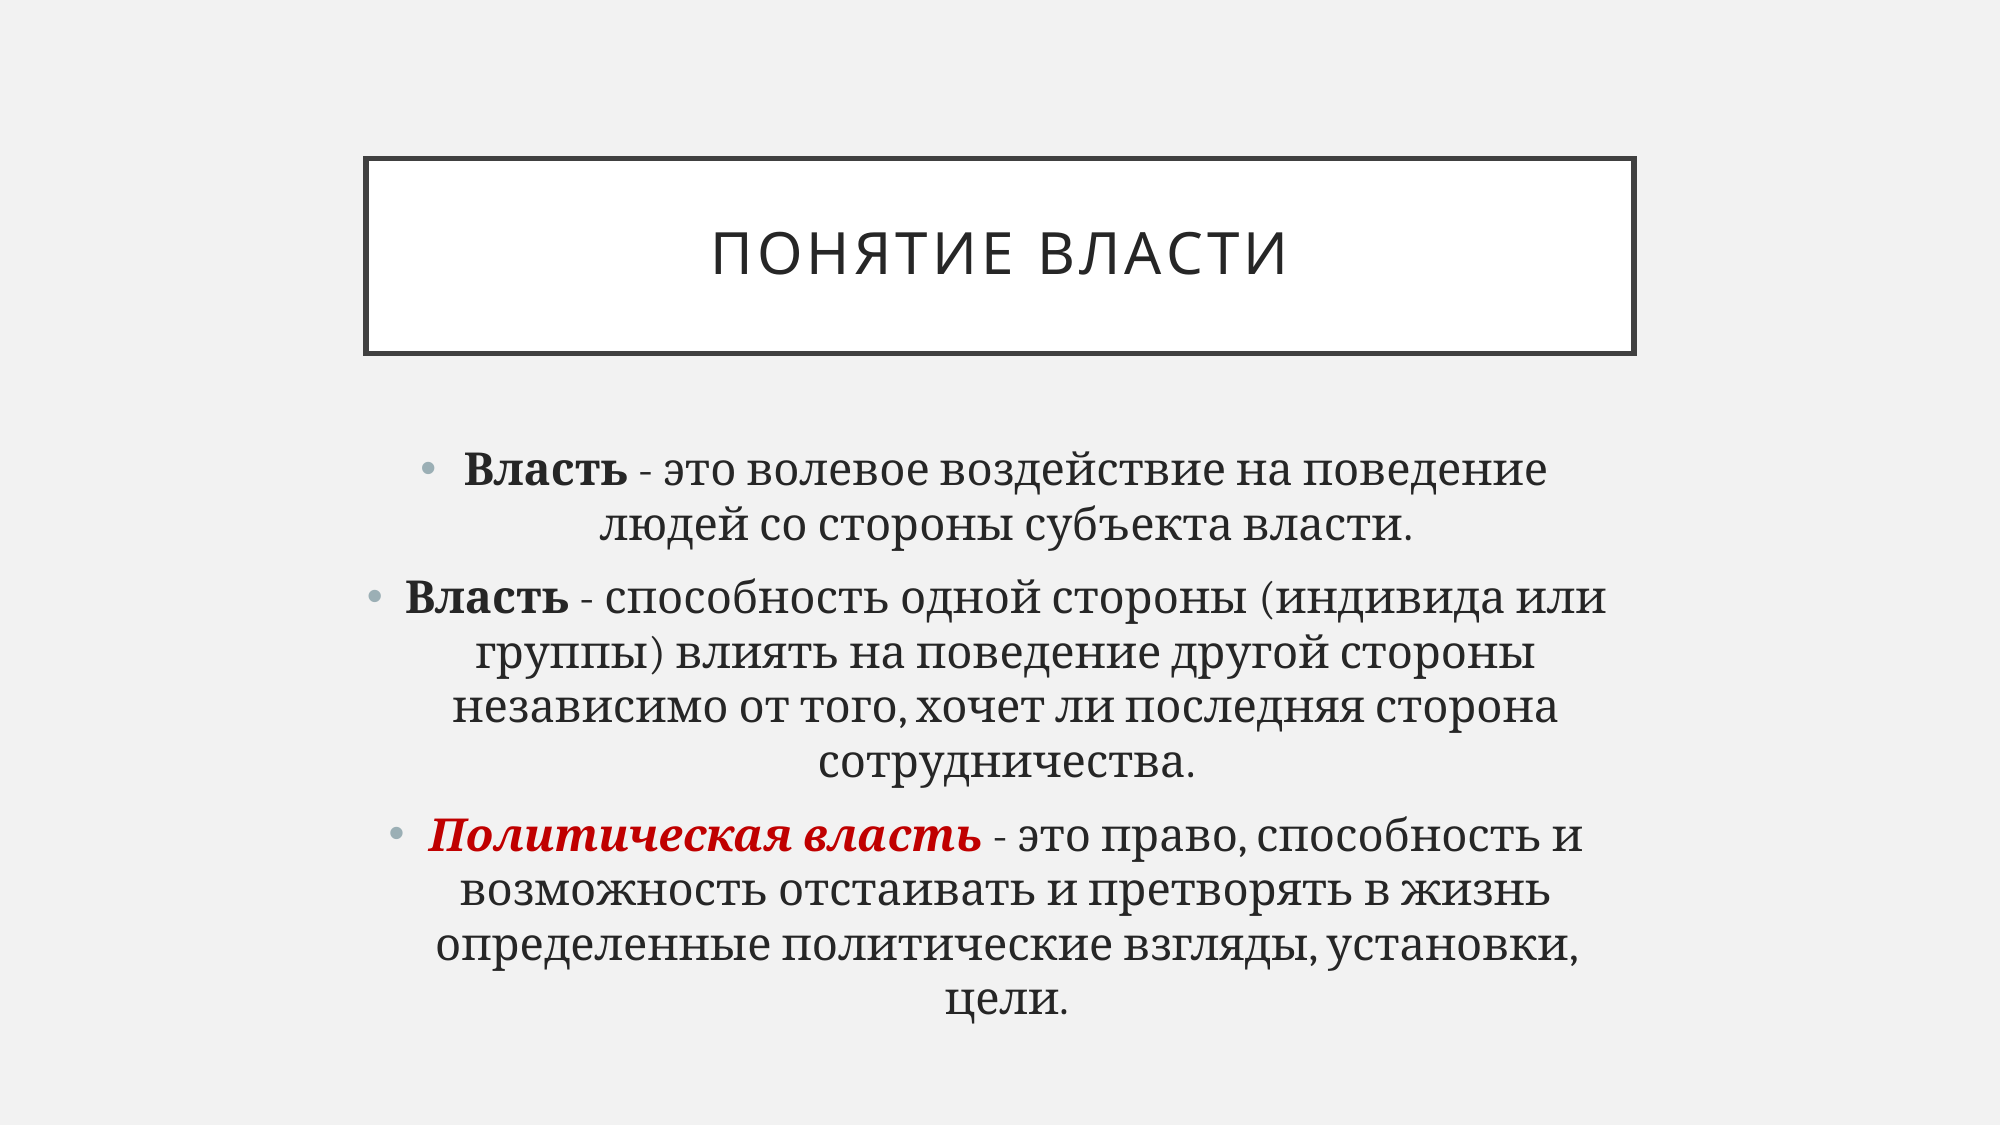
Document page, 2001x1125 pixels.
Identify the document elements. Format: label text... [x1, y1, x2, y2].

title Понятие власти [363, 156, 1637, 356]
list Власть - это волевое воздействие на поведение людей со стороны субъекта власти. Власть - способность одной стороны (индивида или группы) влиять на поведение другой стороны независимо от того, хочет ли последняя сторона сотрудничества. Политическая власть - это право, способность и возможность отстаивать и претворять в жизнь определенные политические взгляды, установки, цели. [345, 432, 1634, 1035]
